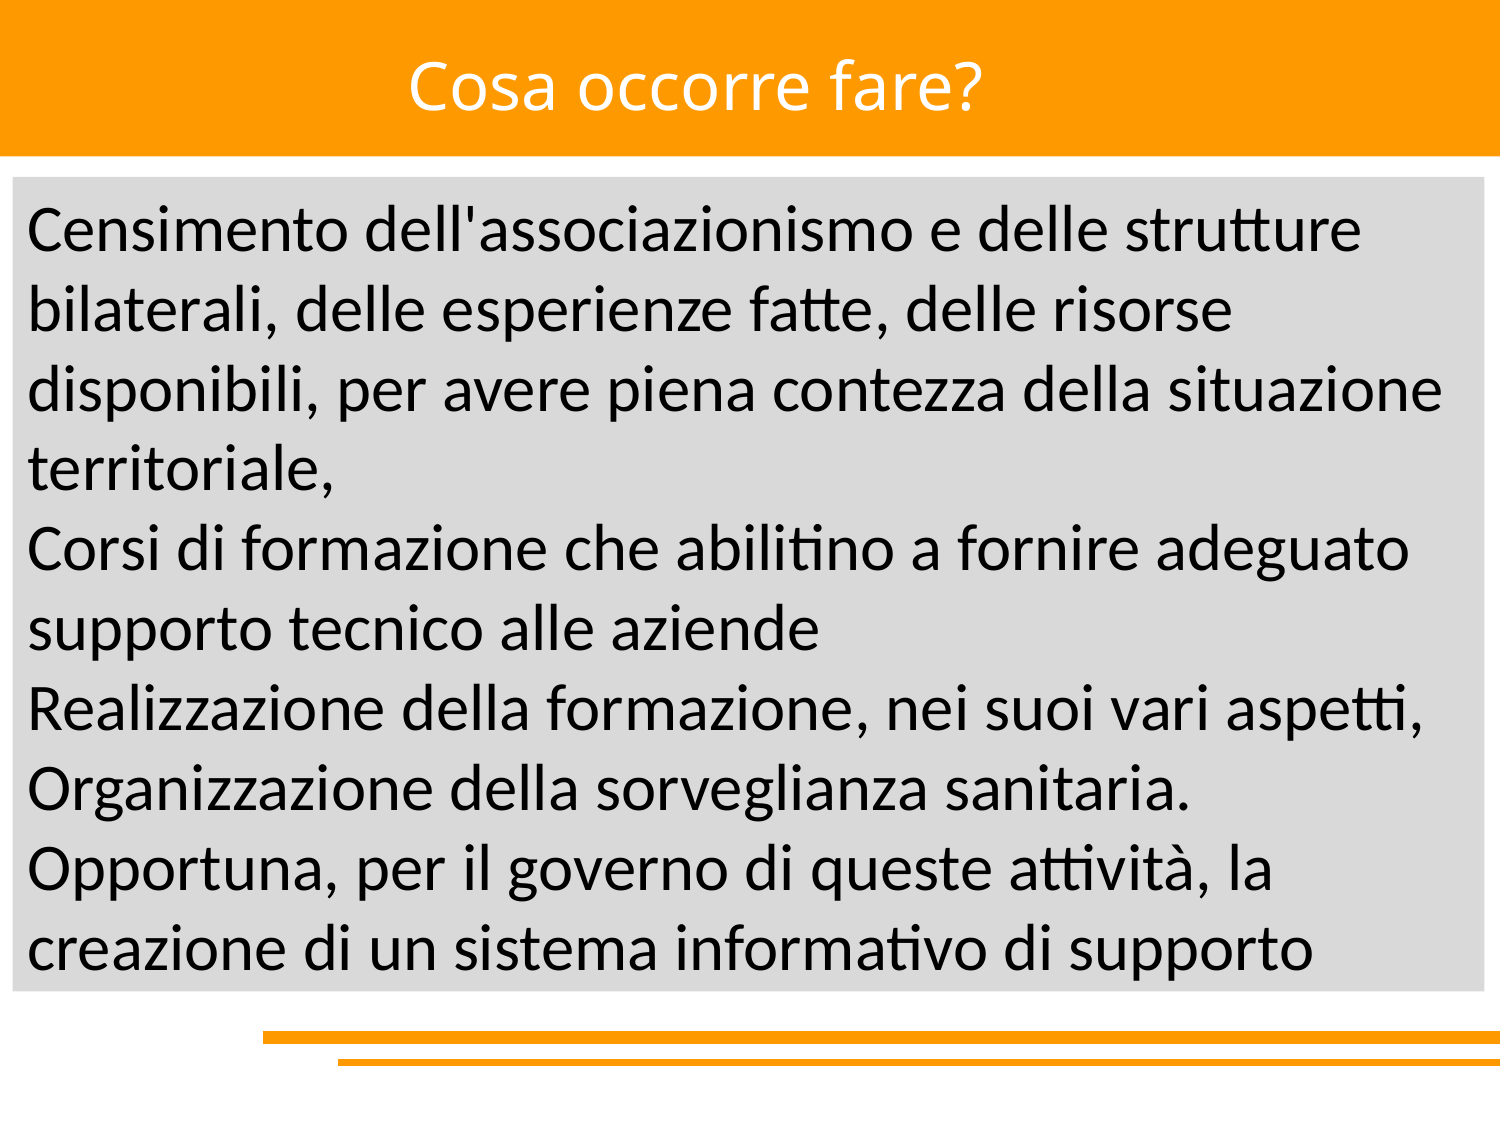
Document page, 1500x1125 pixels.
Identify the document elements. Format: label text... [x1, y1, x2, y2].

text_box Censimento dell'associazionismo e delle strutture bilaterali, delle esperienze fatte, delle risorse disponibili, per avere piena contezza della situazione territoriale, Corsi di formazione che abilitino a fornire adeguato supporto tecnico alle aziende Realizzazione della formazione, nei suoi vari aspetti, Organizzazione della sorveglianza sanitaria. Opportuna, per il governo di queste attività, la creazione di un sistema informativo di supporto [12, 176, 1485, 992]
text_box [0, 0, 1500, 157]
text_box Cosa occorre fare? [27, 42, 1363, 125]
